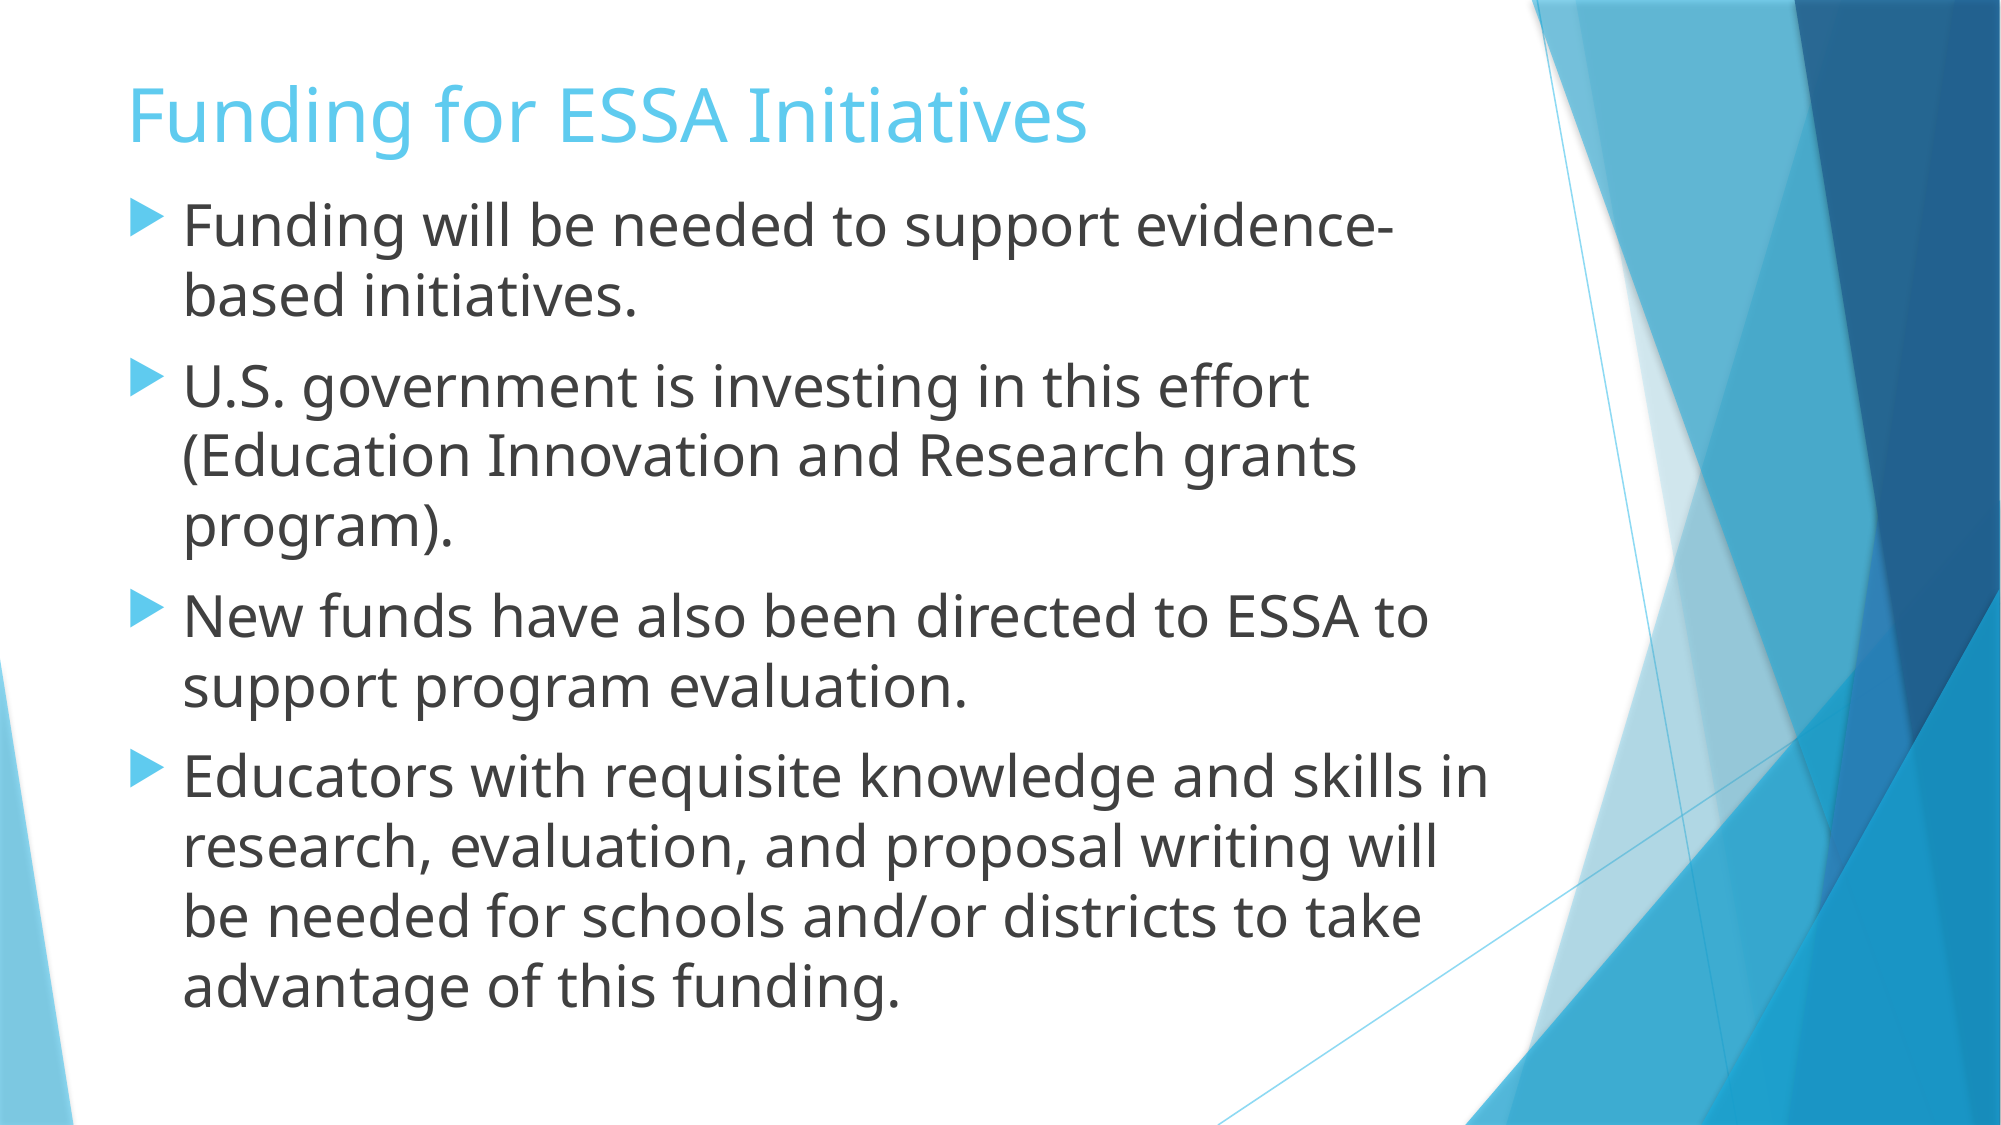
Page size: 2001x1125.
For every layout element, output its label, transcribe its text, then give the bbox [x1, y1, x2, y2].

list Funding will be needed to support evidence-based initiatives. U.S. government is investing in this effort (Education Innovation and Research grants program). New funds have also been directed to ESSA to support program evaluation. Educators with requisite knowledge and skills in research, evaluation, and proposal writing will be needed for schools and/or districts to take advantage of this funding. [111, 180, 1522, 1125]
title Funding for ESSA Initiatives [111, 60, 1558, 181]
